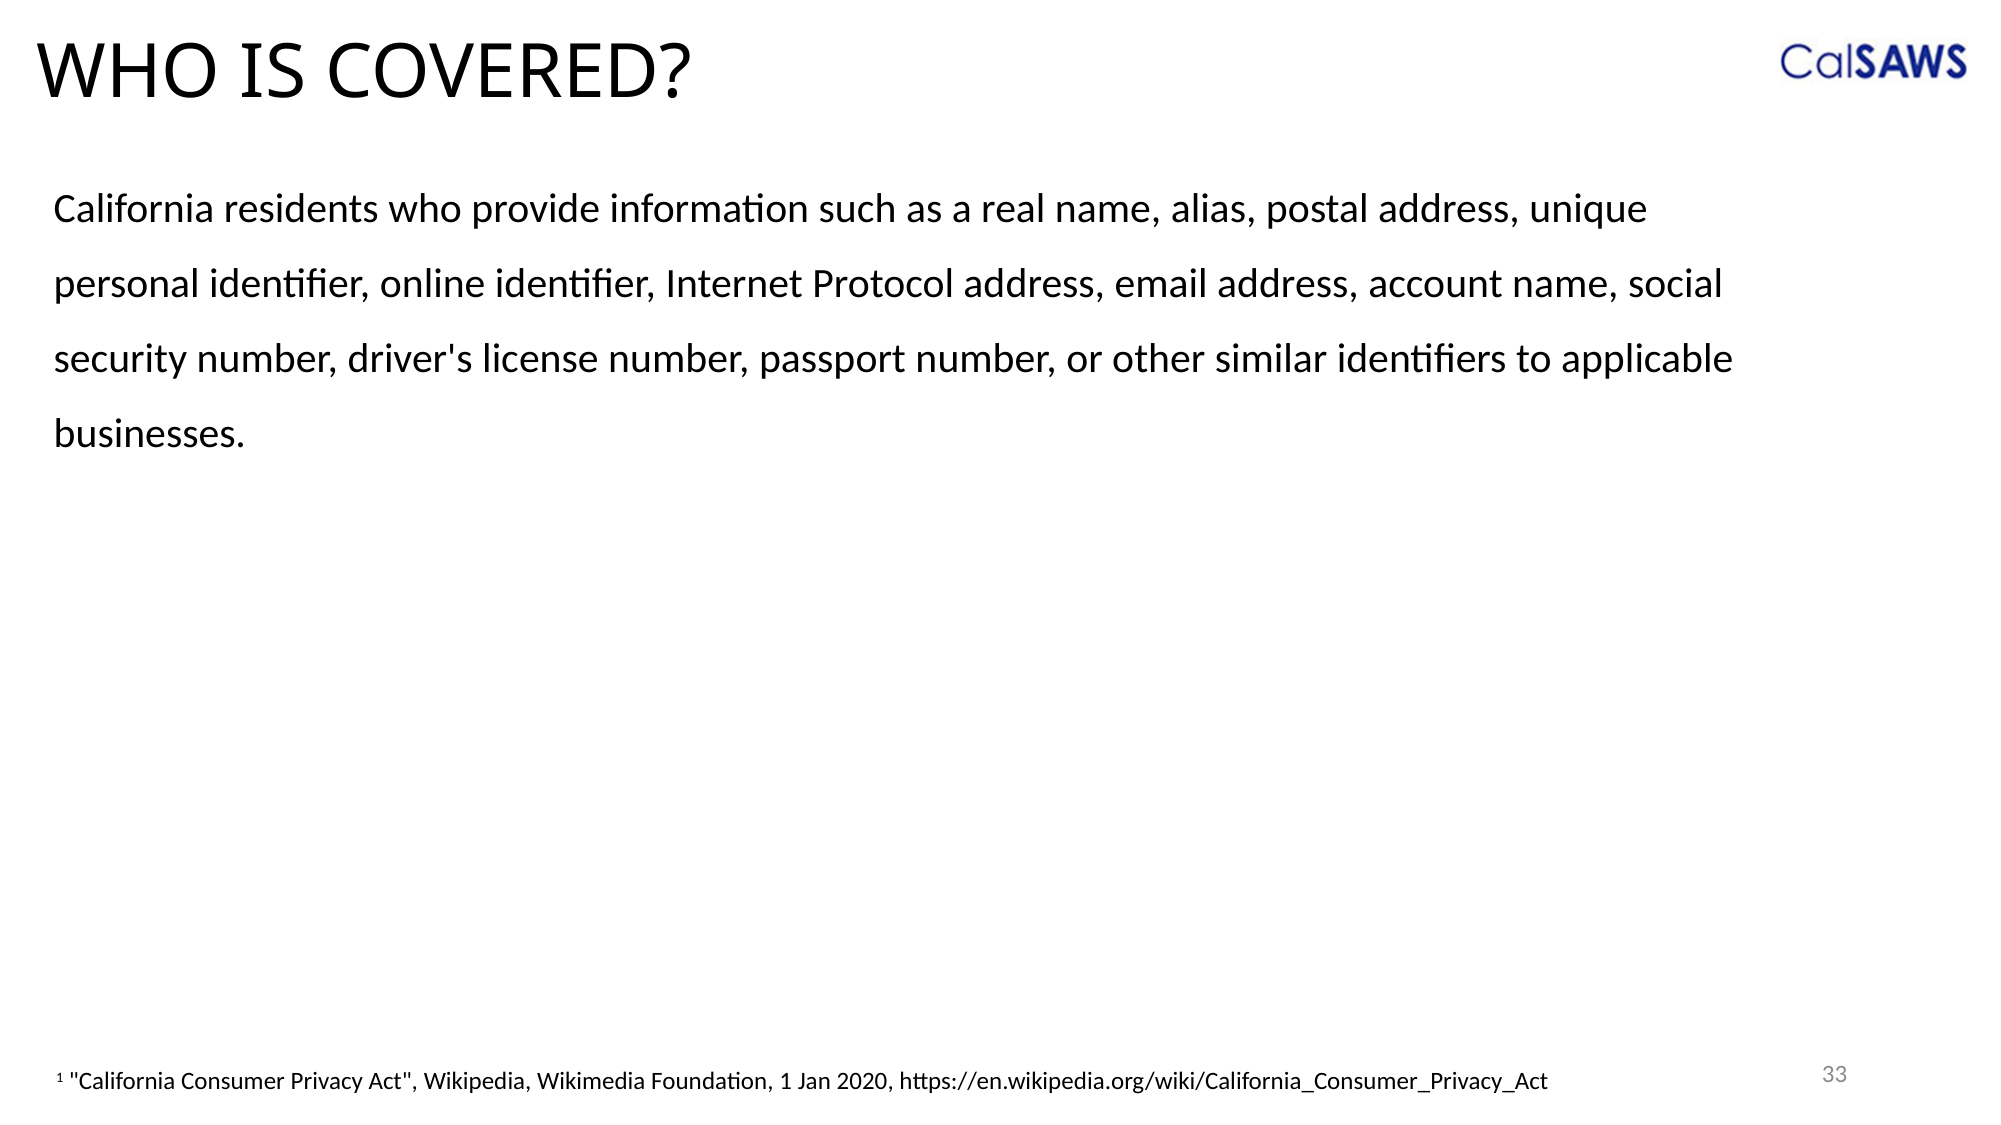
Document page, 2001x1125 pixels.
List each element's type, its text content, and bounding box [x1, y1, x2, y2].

text_box 1 "California Consumer Privacy Act", Wikipedia, Wikimedia Foundation, 1 Jan 2020, https://en.wikipedia.org/wiki/California_Consumer_Privacy_Act [41, 1057, 1681, 1102]
picture [1780, 37, 1968, 84]
slide_number 33 [1412, 1042, 1863, 1103]
title WHO IS COVERED? [21, 25, 1747, 149]
list California residents who provide information such as a real name, alias, postal address, unique personal identifier, online identifier, Internet Protocol address, email address, account name, social security number, driver's license number, passport number, or other similar identifiers to applicable businesses. [38, 148, 1764, 830]
